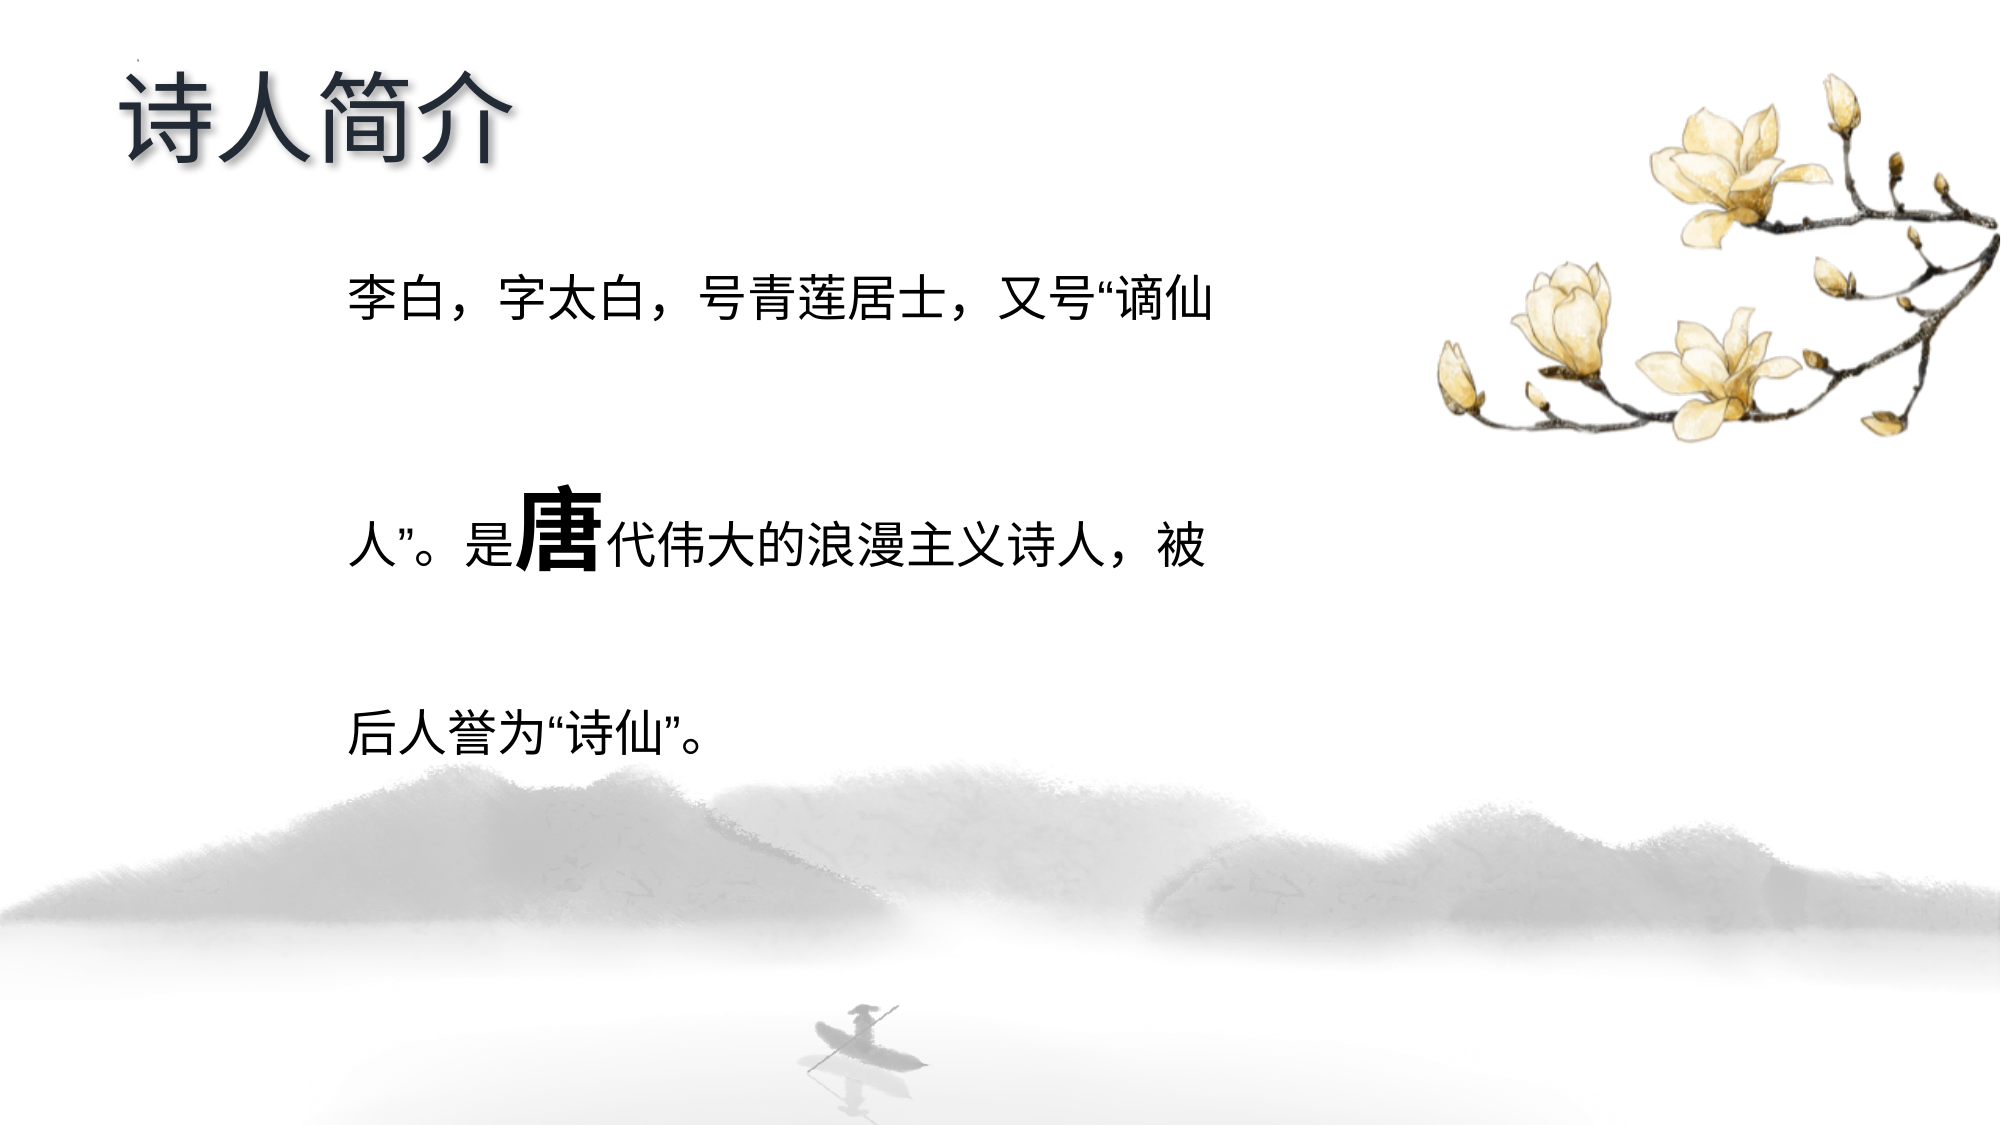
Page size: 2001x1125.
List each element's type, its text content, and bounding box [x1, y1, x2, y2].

text_box 李白，字太白，号青莲居士，又号“谪仙 人”。是唐代伟大的浪漫主义诗人，被 后人誉为“诗仙”。 [332, 229, 1372, 890]
picture [0, 717, 2000, 1125]
picture [824, 55, 2001, 463]
text_box 诗人简介 [100, 48, 531, 183]
